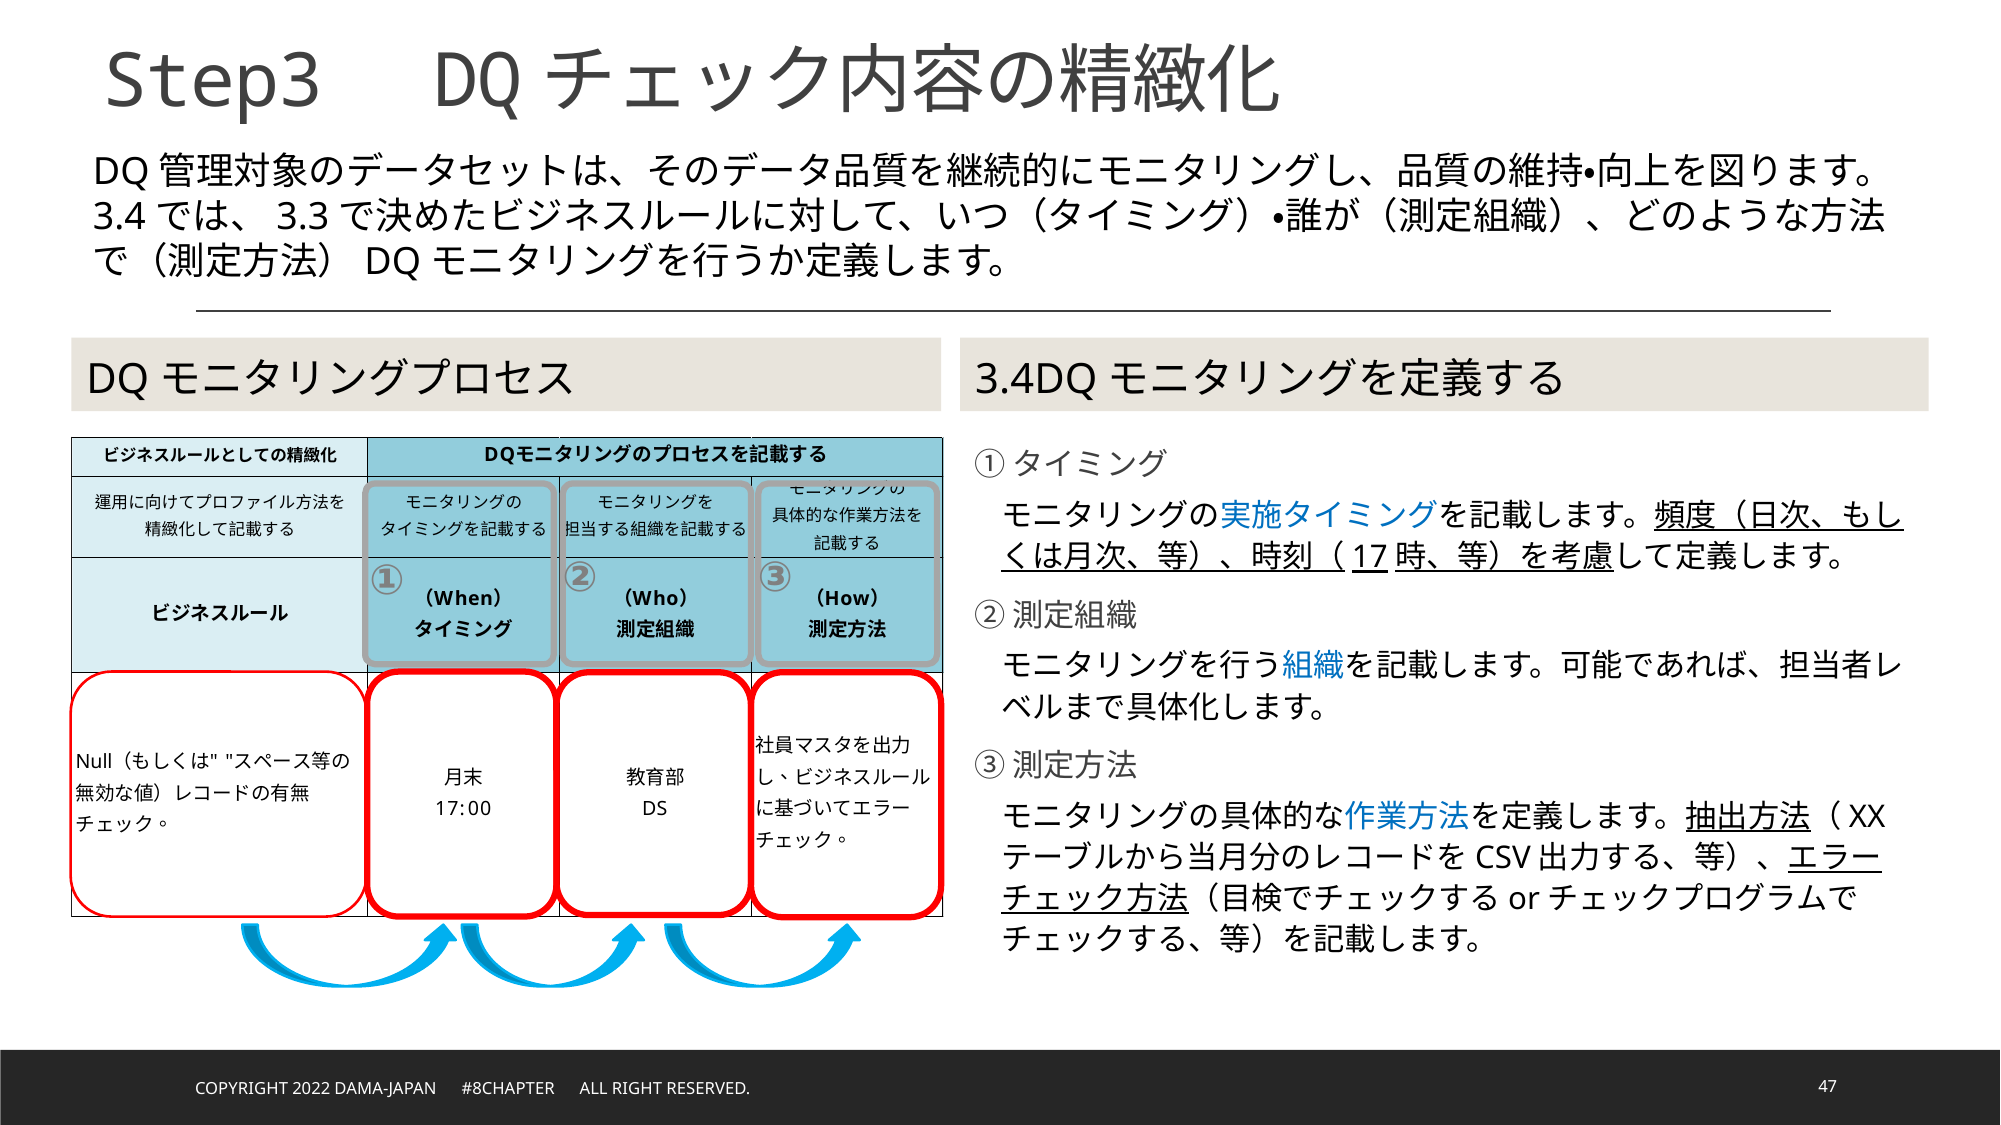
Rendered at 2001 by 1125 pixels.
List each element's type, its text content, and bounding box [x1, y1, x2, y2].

list DQモニタリングプロセス [71, 337, 942, 412]
footer Copyright 2022 DAMA-JAPAN #8chapter All right reserved. [180, 1057, 1299, 1118]
text_box [242, 926, 456, 987]
picture [70, 436, 944, 918]
title Step3 DQチェック内容の精緻化 [87, 47, 1830, 130]
slide_number 47 [1803, 1057, 1932, 1118]
text_box [461, 926, 644, 987]
list 3.4DQモニタリングを定義する [960, 337, 1929, 412]
text_box [665, 926, 860, 987]
text_box DQ管理対象のデータセットは、そのデータ品質を継続的にモニタリングし、品質の維持・向上を図ります。 3.4では、3.3で決めたビジネスルールに対して、いつ（タイミング）・誰が（測定組織）、どのような方法で（測定方法）DQモニタリングを行うか定義します。 [78, 139, 1922, 290]
list ①タイミング モニタリングの実施タイミングを記載します。頻度（日次、もしくは月次、等）、時刻（17時、等）を考慮して定義します。 ②測定組織 モニタリングを行う組織を記載します。可能であれば、担当者レベルまで具体化します。 ③測定方法 モニタリングの具体的な作業方法を定義します。抽出方法（XXテーブルから当月分のレコードをCSV出力する、等）、エラーチェック方法（目検でチェックするorチェックプログラムでチェックする、等）を記載します。 [960, 425, 1929, 974]
